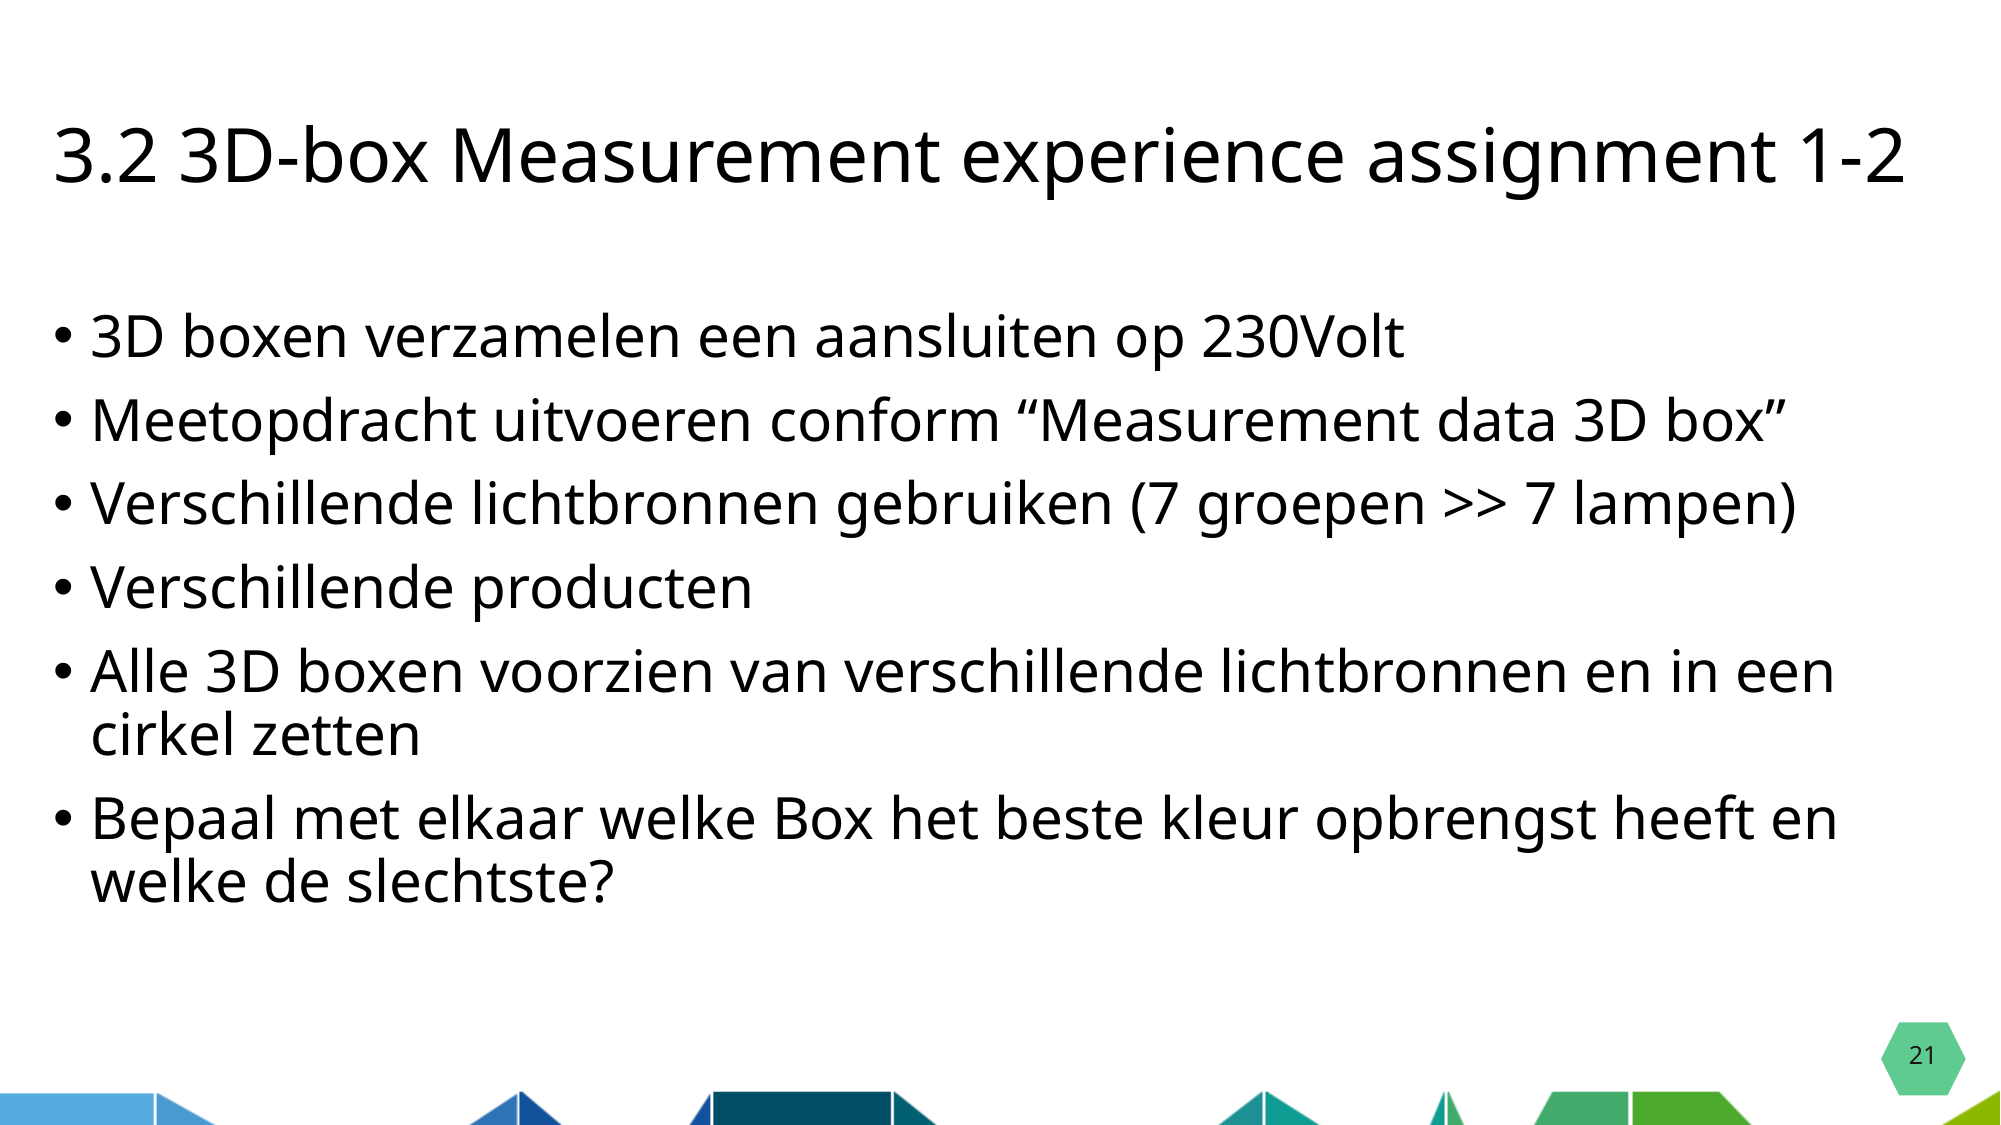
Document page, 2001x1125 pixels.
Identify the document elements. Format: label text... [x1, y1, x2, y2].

title 3.2 3D-box Measurement experience assignment 1-2 [38, 38, 1962, 278]
picture [0, 1086, 2000, 1125]
slide_number 21 [1884, 1026, 1962, 1087]
list 3D boxen verzamelen een aansluiten op 230Volt Meetopdracht uitvoeren conform “Measurement data 3D box” Verschillende lichtbronnen gebruiken (7 groepen >> 7 lampen) Verschillende producten Alle 3D boxen voorzien van verschillende lichtbronnen en in een cirkel zetten Bepaal met elkaar welke Box het beste kleur opbrengst heeft en welke de slechtste? [38, 299, 1962, 1014]
